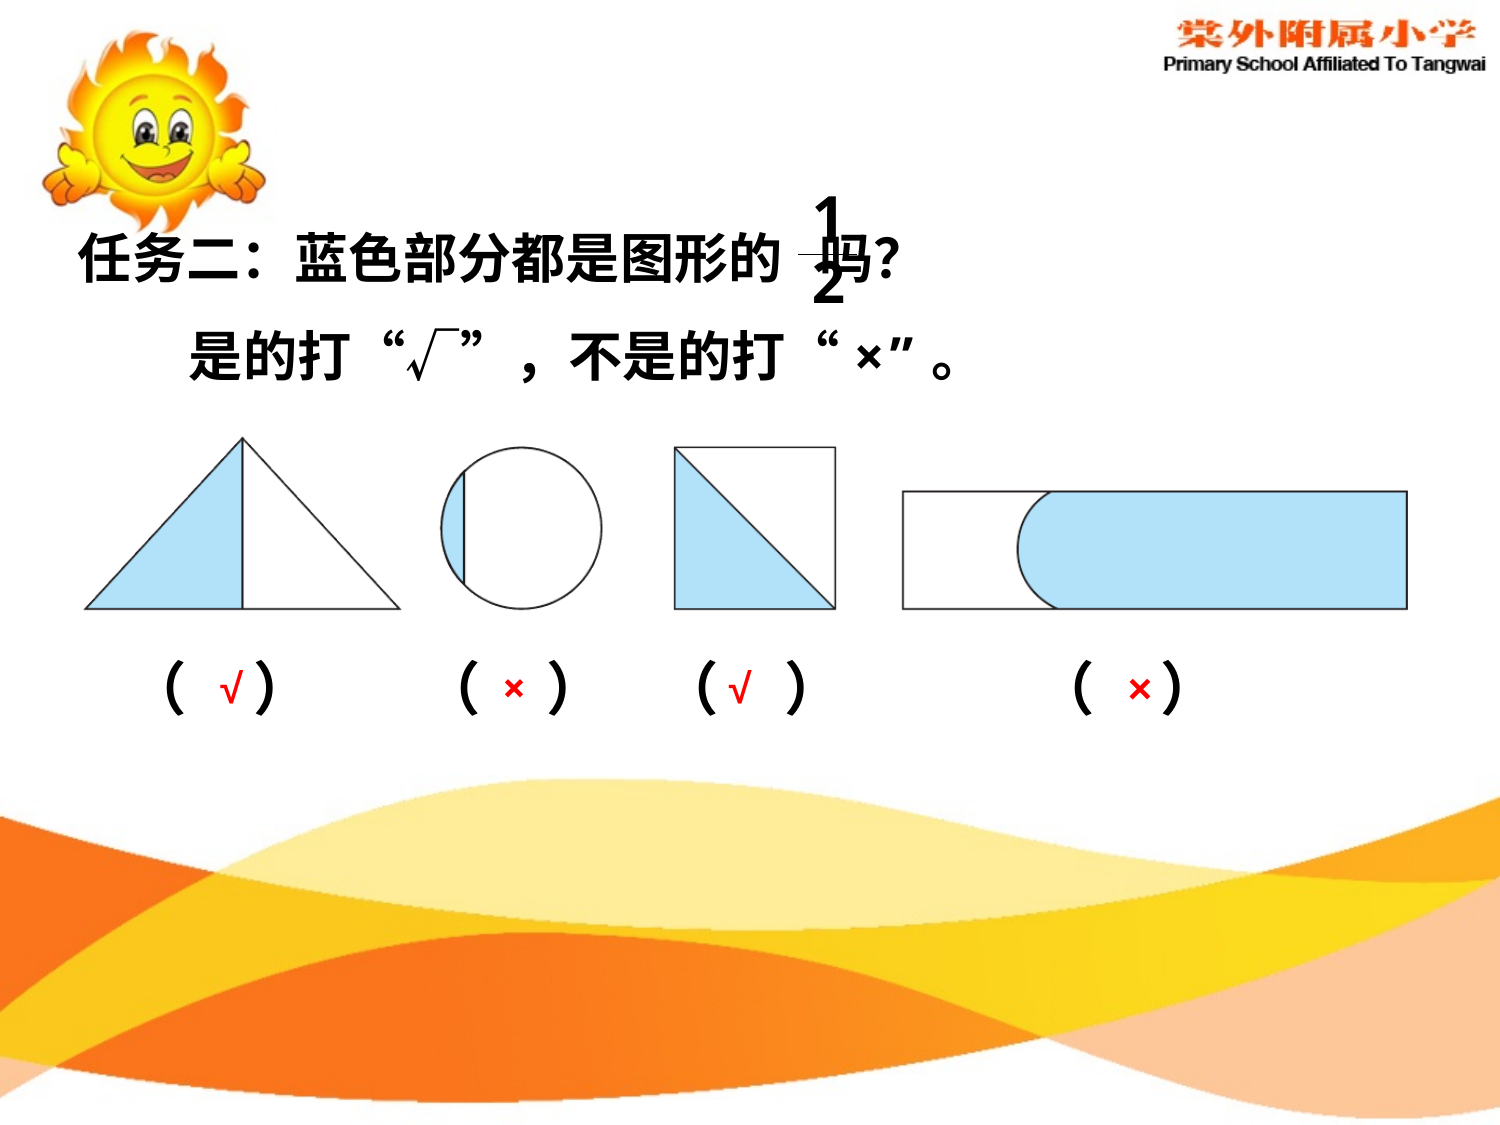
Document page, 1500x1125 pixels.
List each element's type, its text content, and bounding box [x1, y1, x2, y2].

text_box × [486, 654, 542, 720]
text_box √ [714, 654, 767, 720]
text_box （ ） [113, 645, 364, 730]
text_box （ ） [1021, 644, 1272, 730]
text_box （ ） [645, 645, 896, 730]
text_box 任务二：蓝色部分都是图形的 吗？ 是的打“√”，不是的打“×”。 [63, 184, 1478, 395]
text_box √ [155, 654, 259, 720]
text_box × [1113, 654, 1168, 720]
text_box （ ） [407, 645, 645, 730]
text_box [796, 172, 916, 324]
picture [0, 0, 1500, 1125]
